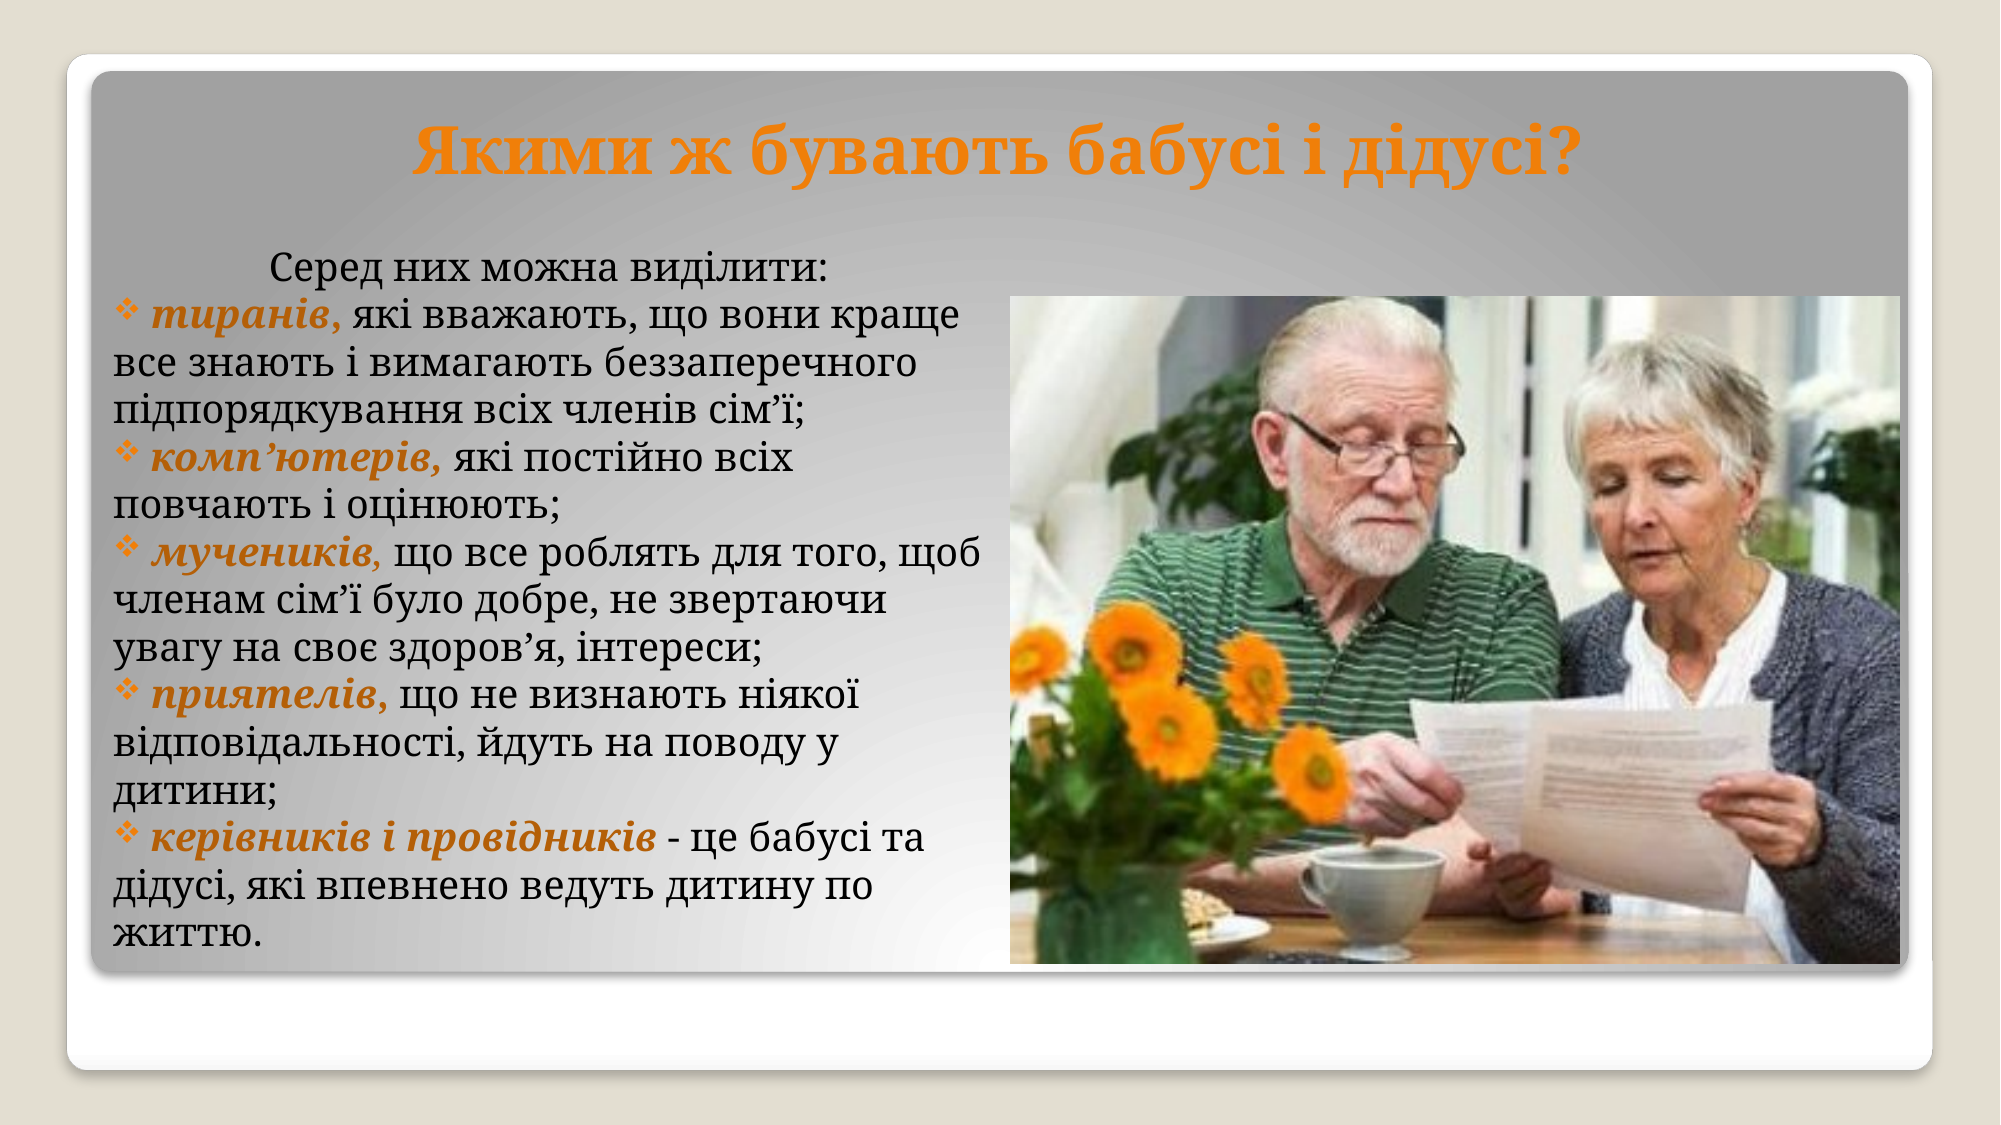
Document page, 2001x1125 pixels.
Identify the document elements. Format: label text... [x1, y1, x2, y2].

title Якими ж бувають бабусі і дідусі? [181, 75, 1819, 196]
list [1010, 296, 1901, 965]
list Серед них можна виділити: тиранів, які вважають, що вони краще все знають і вимагають беззаперечного підпорядкування всіх членів сім’ї; комп’ютерів, які постійно всіх повчають і оцінюють; мучеників, що все роблять для того, щоб членам сім’ї було добре, не звертаючи увагу на своє здоров’я, інтереси; приятелів, що не визнають ніякої відповідальності, йдуть на поводу у дитини; керівників і провідників - це бабусі та дідусі, які впевнено ведуть дитину по життю. [95, 226, 1004, 977]
